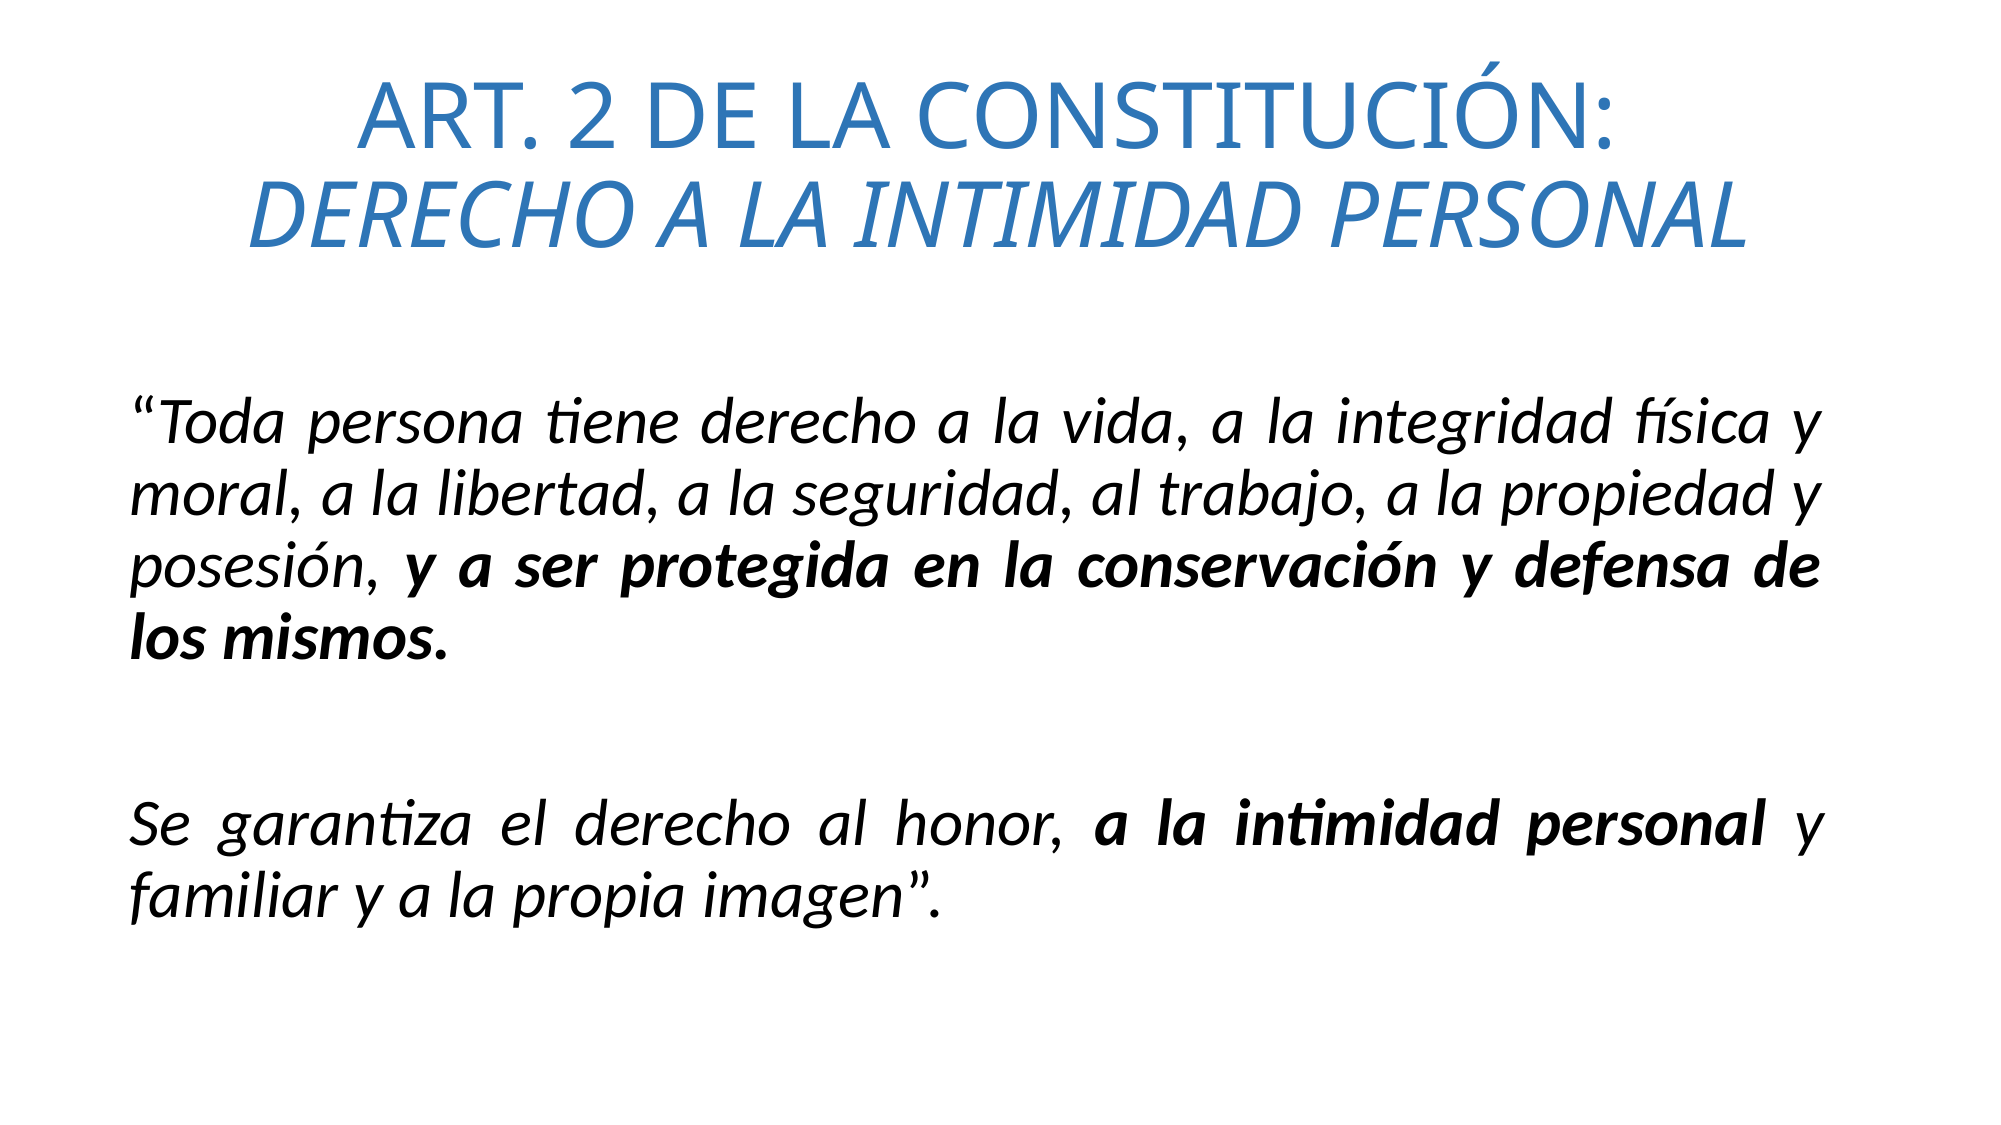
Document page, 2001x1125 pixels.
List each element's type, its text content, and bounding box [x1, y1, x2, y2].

list “Toda persona tiene derecho a la vida, a la integridad física y moral, a la libertad, a la seguridad, al trabajo, a la propiedad y posesión, y a ser protegida en la conservación y defensa de los mismos. Se garantiza el derecho al honor, a la intimidad personal y familiar y a la propia imagen”. [114, 277, 1840, 1081]
title ART. 2 DE LA CONSTITUCIÓN: DERECHO A LA INTIMIDAD PERSONAL [137, 59, 1863, 278]
